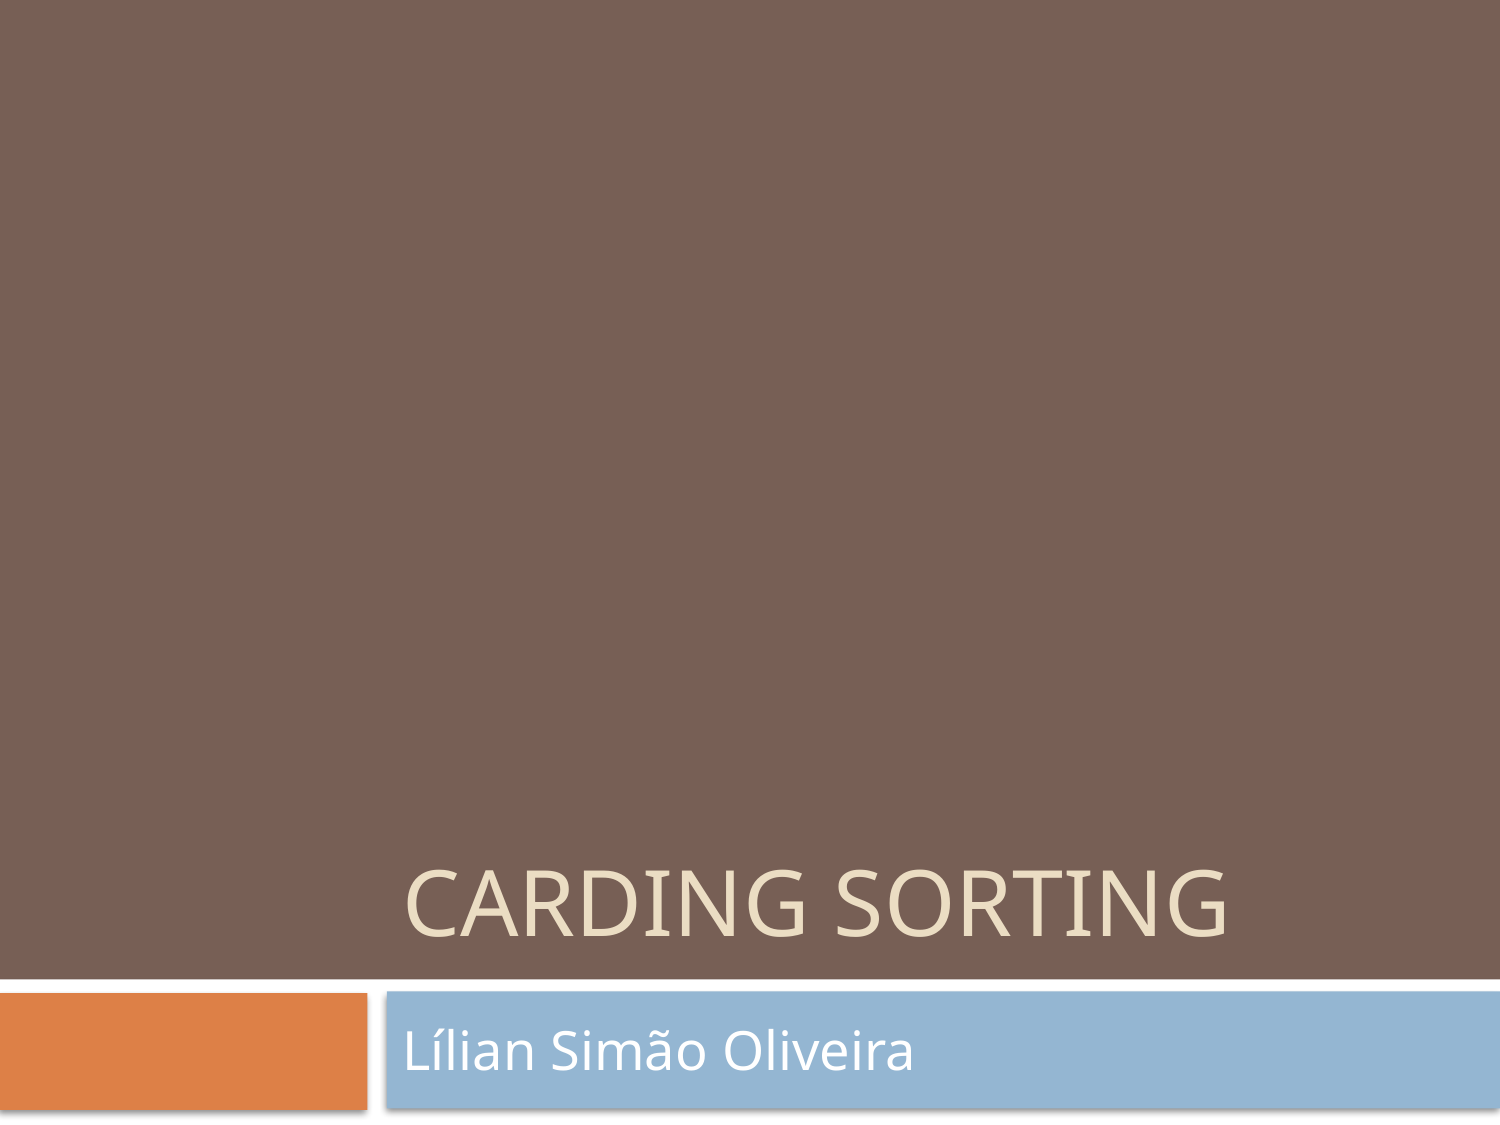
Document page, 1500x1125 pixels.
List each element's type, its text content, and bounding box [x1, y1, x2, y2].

title Carding Sorting [387, 662, 1450, 963]
subtitle Lílian Simão Oliveira [387, 992, 1488, 1105]
